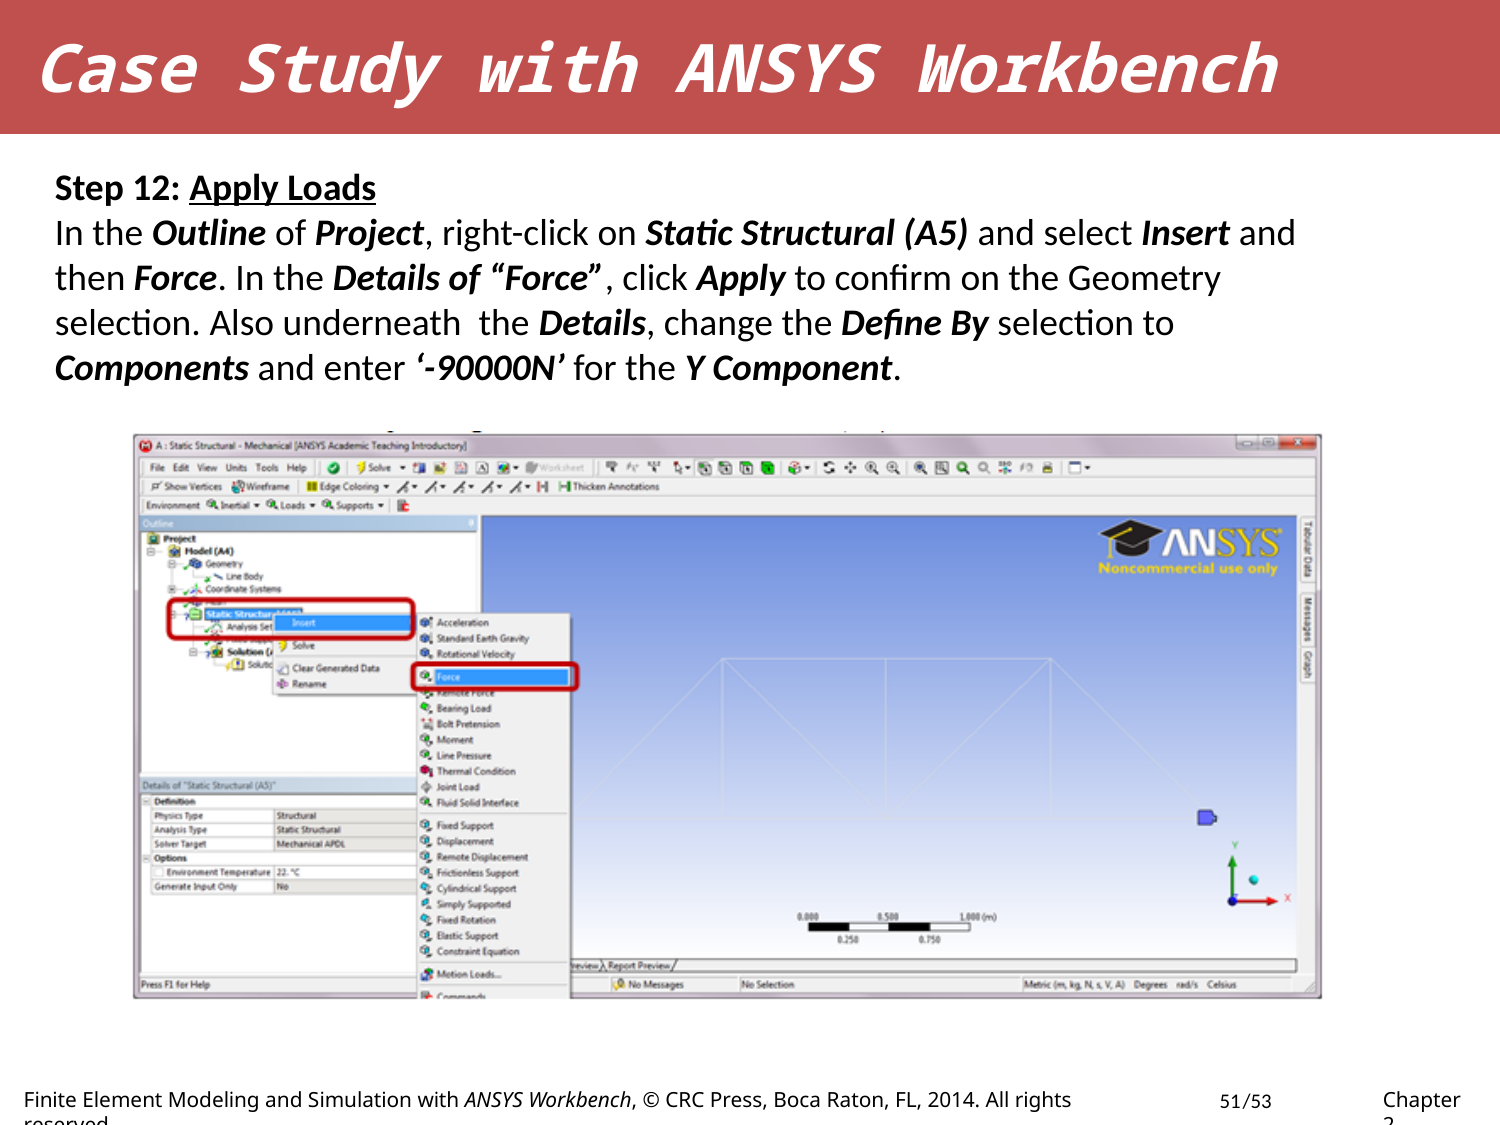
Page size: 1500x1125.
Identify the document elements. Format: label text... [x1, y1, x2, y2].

text_box Case Study with ANSYS Workbench [19, 17, 1496, 113]
picture [125, 431, 1329, 1006]
text_box Step 12: Apply Loads In the Outline of Project, right-click on Static Structural (A5) and select Insert and then Force. In the Details of “Force”, click Apply to confirm on the Geometry selection. Also underneath the Details, change the Define By selection to Components and enter ‘-90000N’ for the Y Component. [40, 155, 1383, 395]
slide_number 51 [1204, 1080, 1285, 1125]
